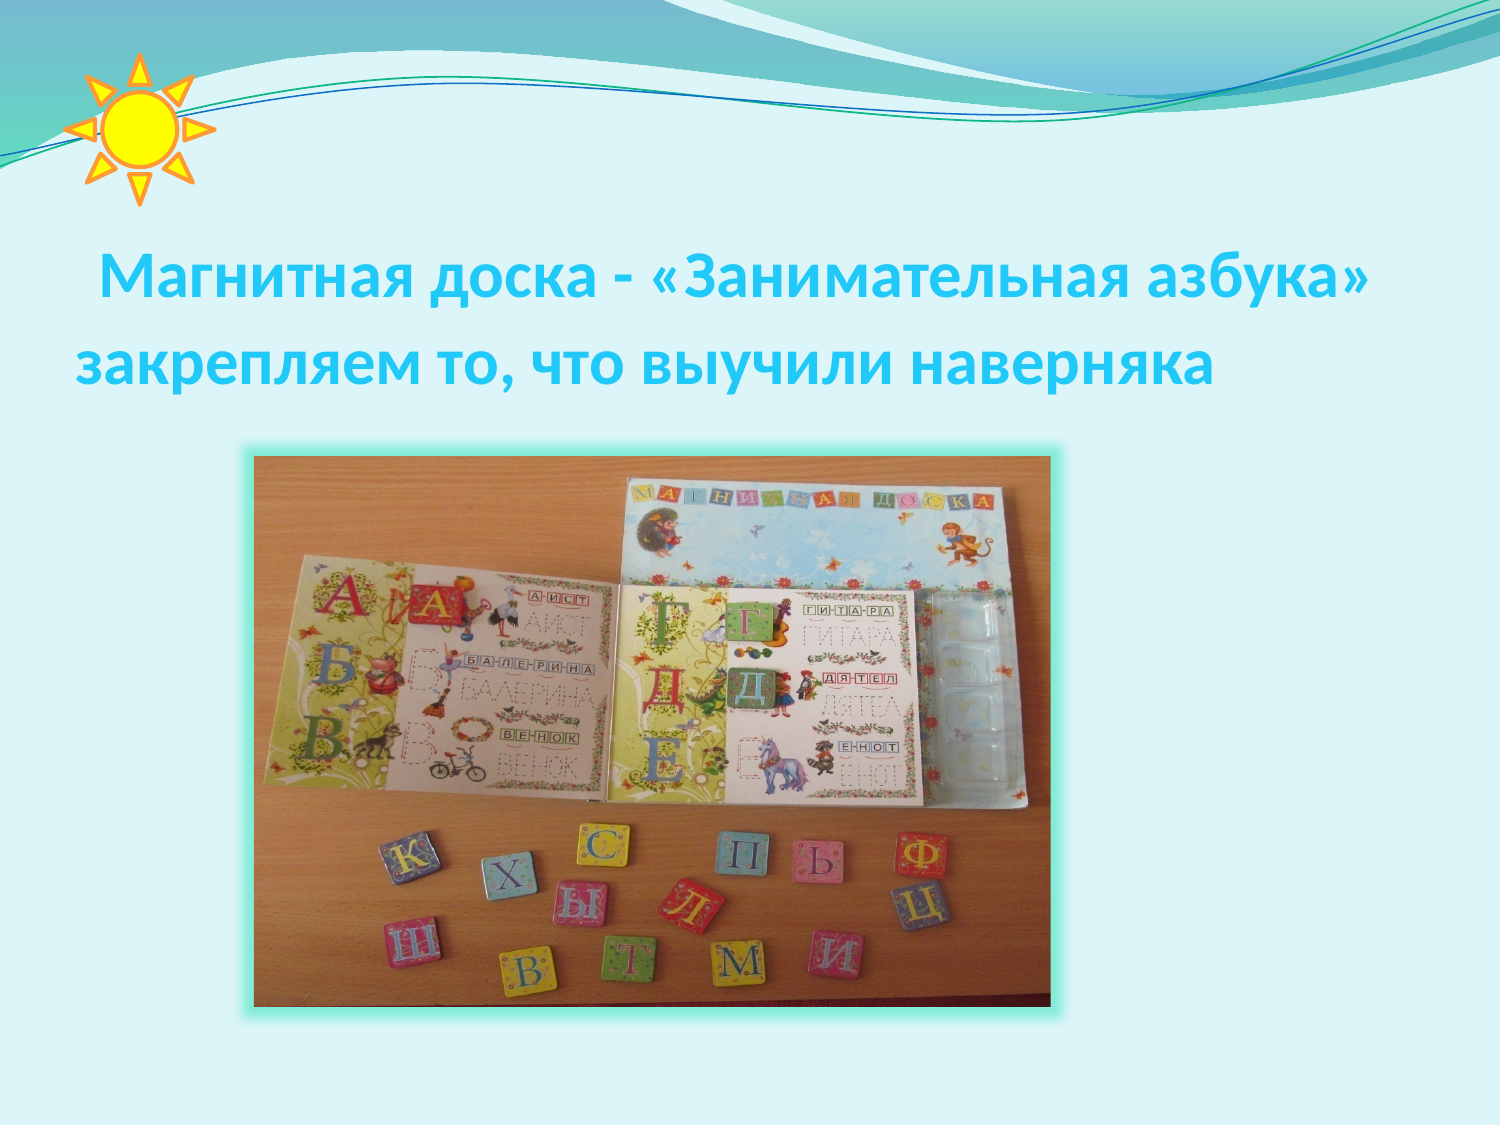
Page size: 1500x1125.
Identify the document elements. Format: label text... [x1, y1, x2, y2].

text_box [84, 151, 118, 185]
picture [253, 455, 1051, 1008]
title Магнитная доска - «Занимательная азбука» закрепляем то, что выучили наверняка [75, 140, 1383, 399]
text_box [127, 52, 153, 87]
text_box [62, 116, 98, 143]
text_box [182, 116, 217, 143]
text_box [161, 74, 195, 108]
text_box [84, 74, 118, 108]
text_box [100, 90, 180, 170]
text_box [127, 172, 153, 207]
text_box [161, 151, 195, 185]
